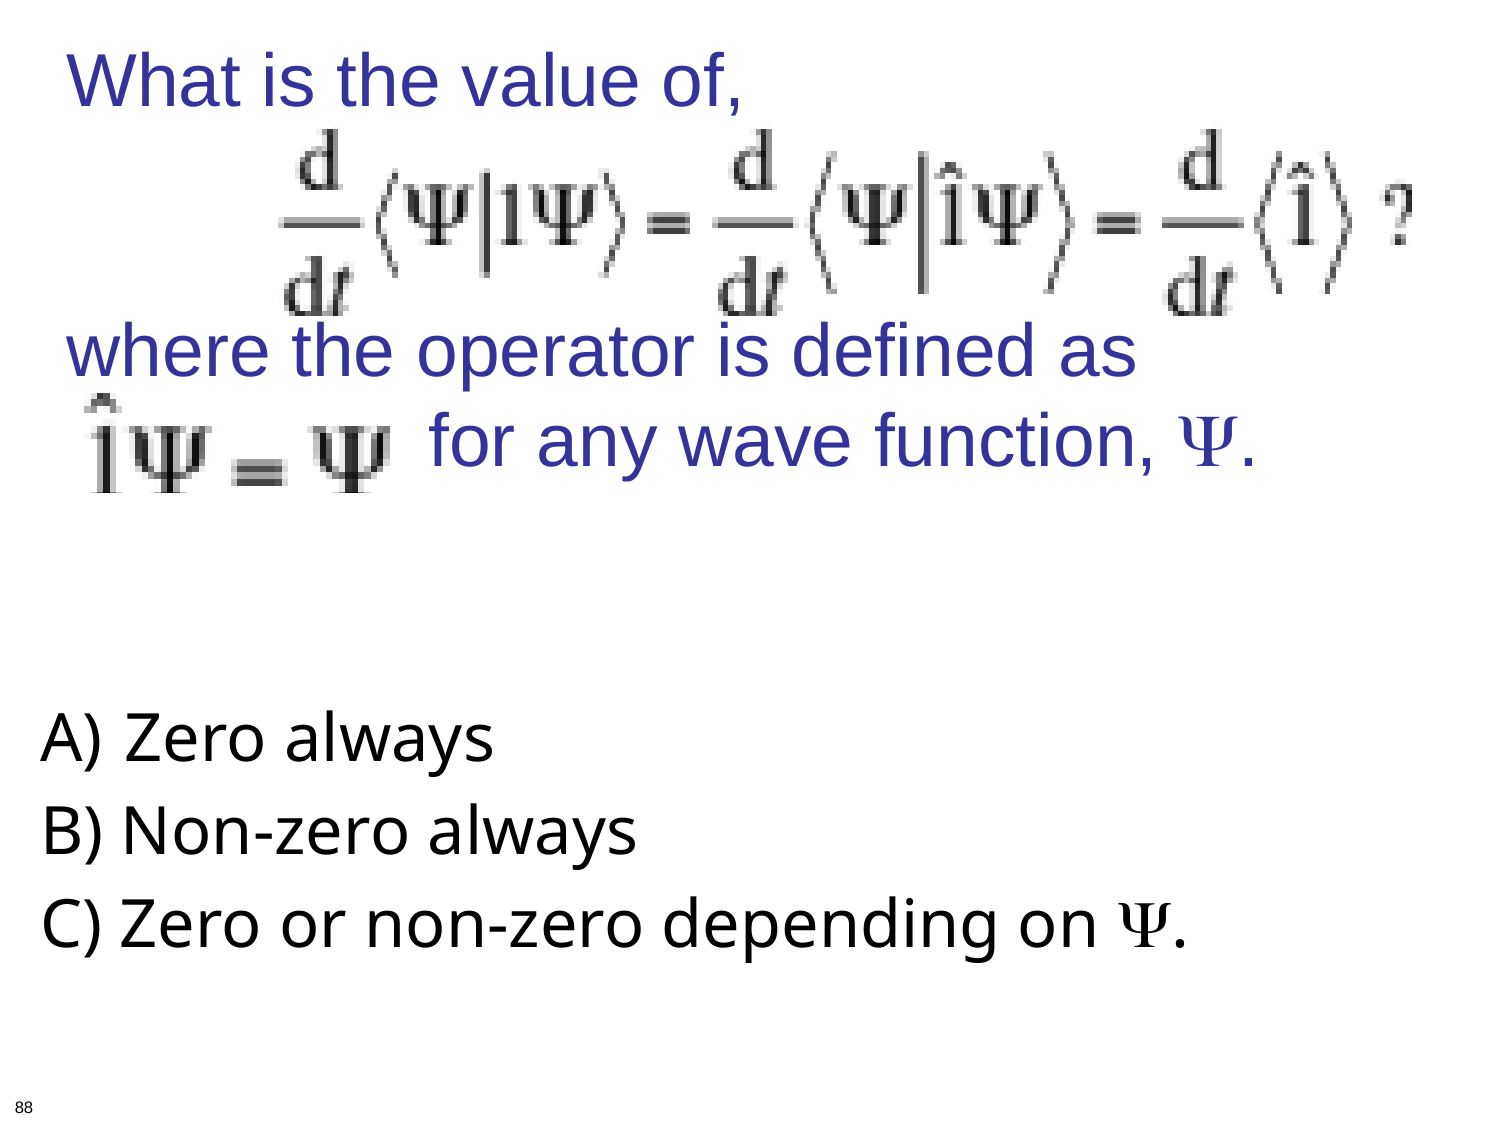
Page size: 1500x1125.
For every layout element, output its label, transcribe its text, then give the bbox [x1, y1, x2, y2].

title What is the value of, where the operator is defined as for any wave function, Y. [51, 23, 1471, 622]
text_box 88 [0, 1089, 50, 1125]
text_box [72, 380, 391, 493]
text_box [268, 113, 1413, 318]
list Zero always B) Non-zero always C) Zero or non-zero depending on Y. [25, 687, 1388, 1091]
